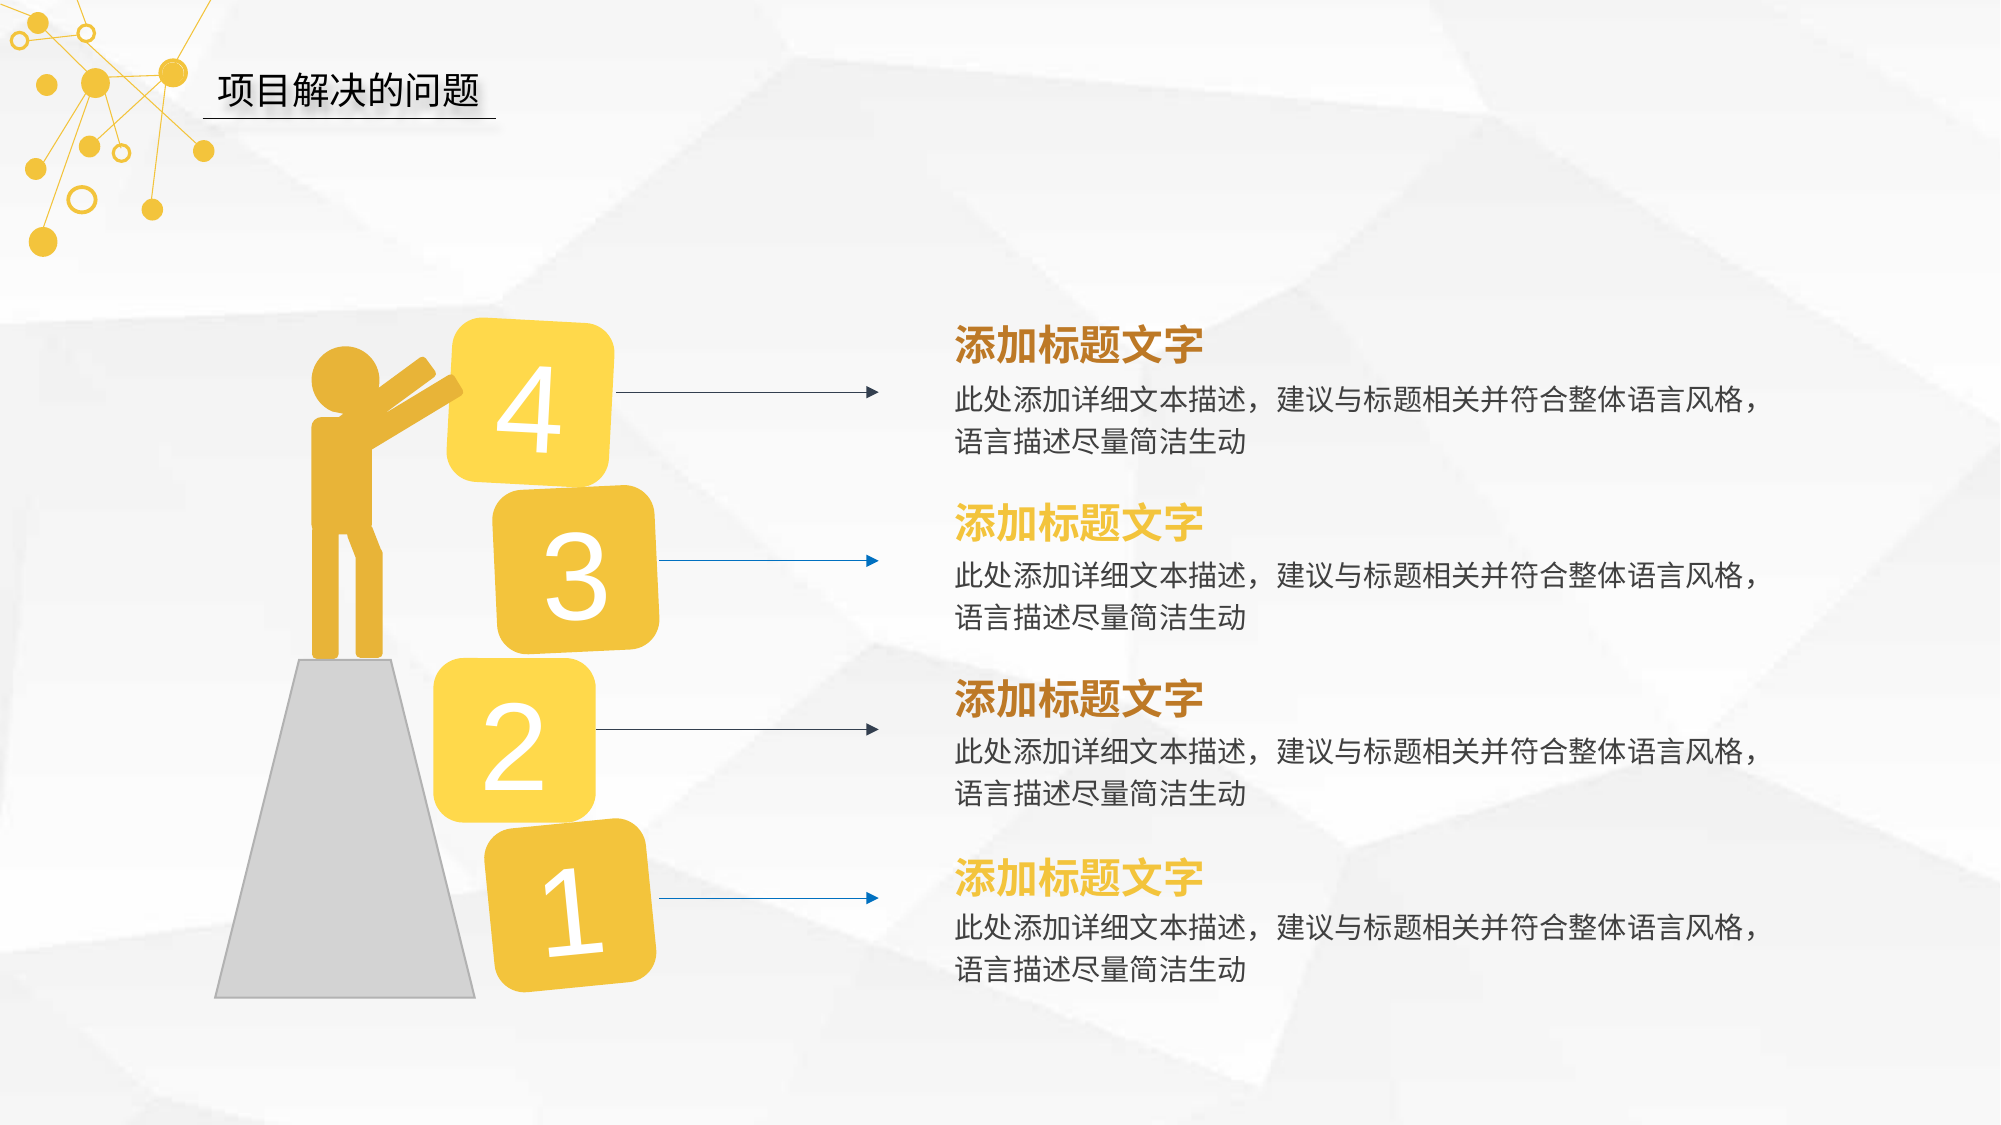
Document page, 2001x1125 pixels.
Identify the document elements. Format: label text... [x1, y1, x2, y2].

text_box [0, 0, 216, 256]
text_box 2 [475, 656, 597, 824]
picture [0, 0, 2001, 1125]
text_box 3 [491, 484, 661, 656]
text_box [954, 477, 1759, 641]
text_box 项目解决的问题 [216, 59, 495, 118]
text_box 1 [483, 817, 658, 994]
text_box 4 [451, 316, 616, 489]
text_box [954, 653, 1759, 817]
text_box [954, 298, 1759, 465]
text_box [954, 831, 1759, 993]
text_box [215, 346, 475, 998]
